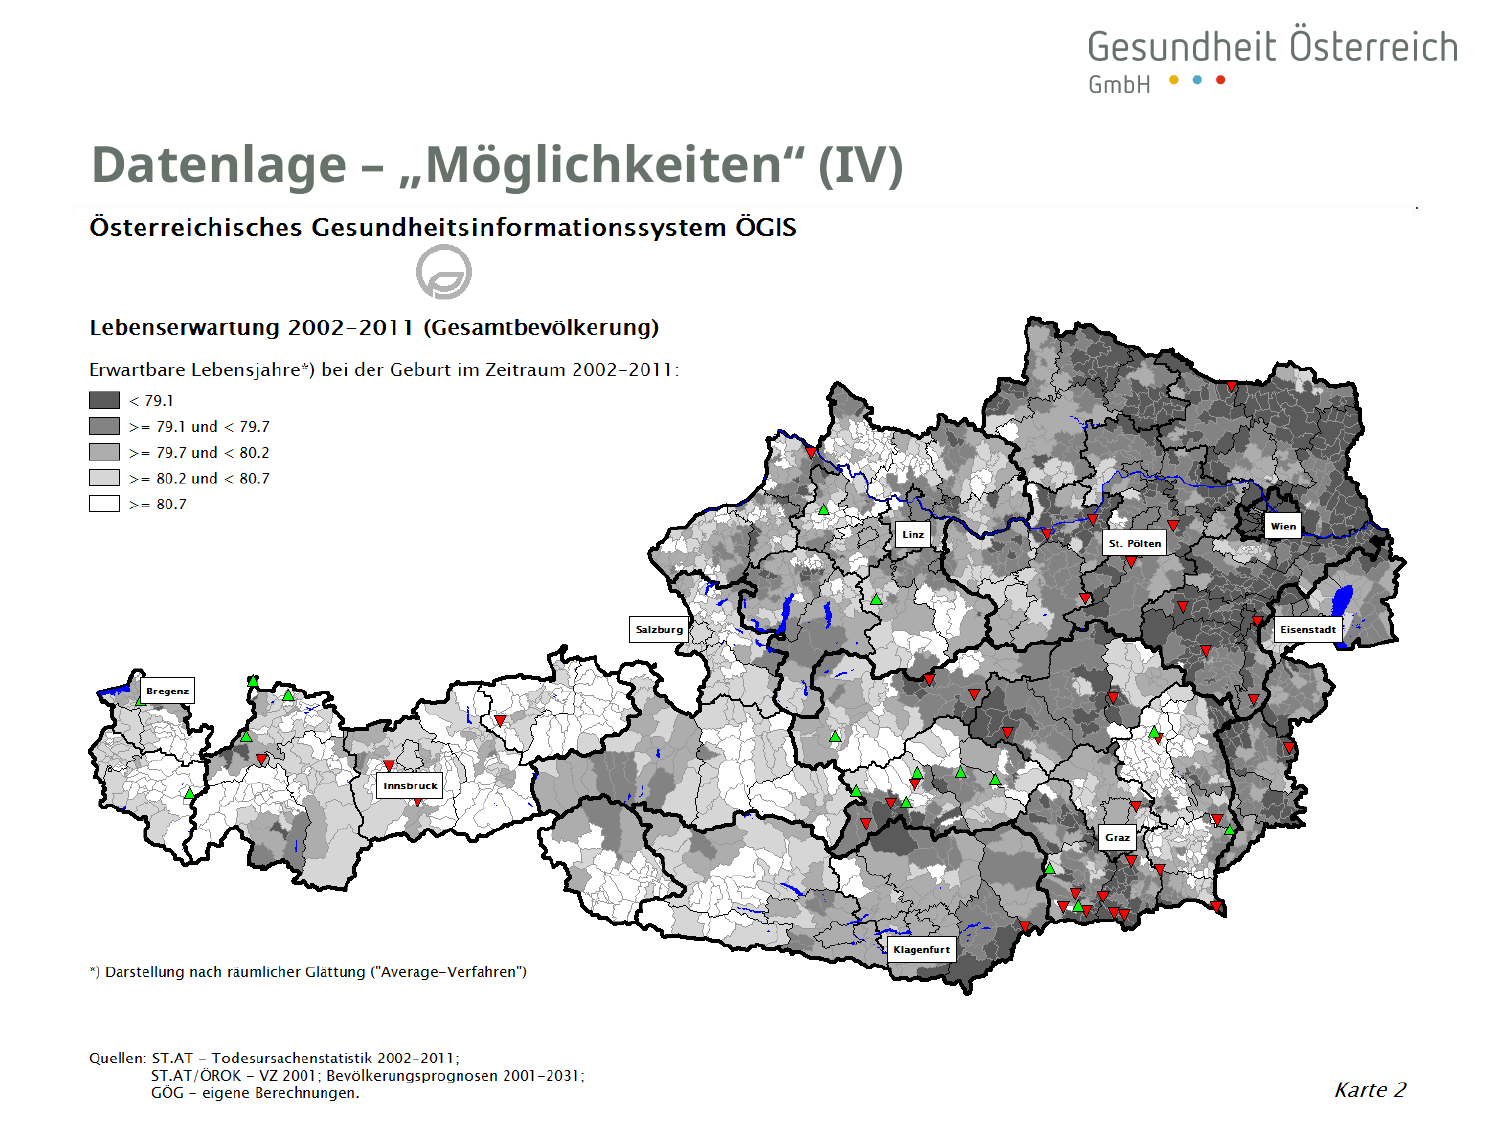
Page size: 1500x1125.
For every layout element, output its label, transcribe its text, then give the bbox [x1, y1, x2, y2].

picture [1089, 23, 1457, 93]
title Datenlage – „Möglichkeiten“ (IV) [74, 128, 1426, 197]
picture [76, 207, 1412, 1107]
